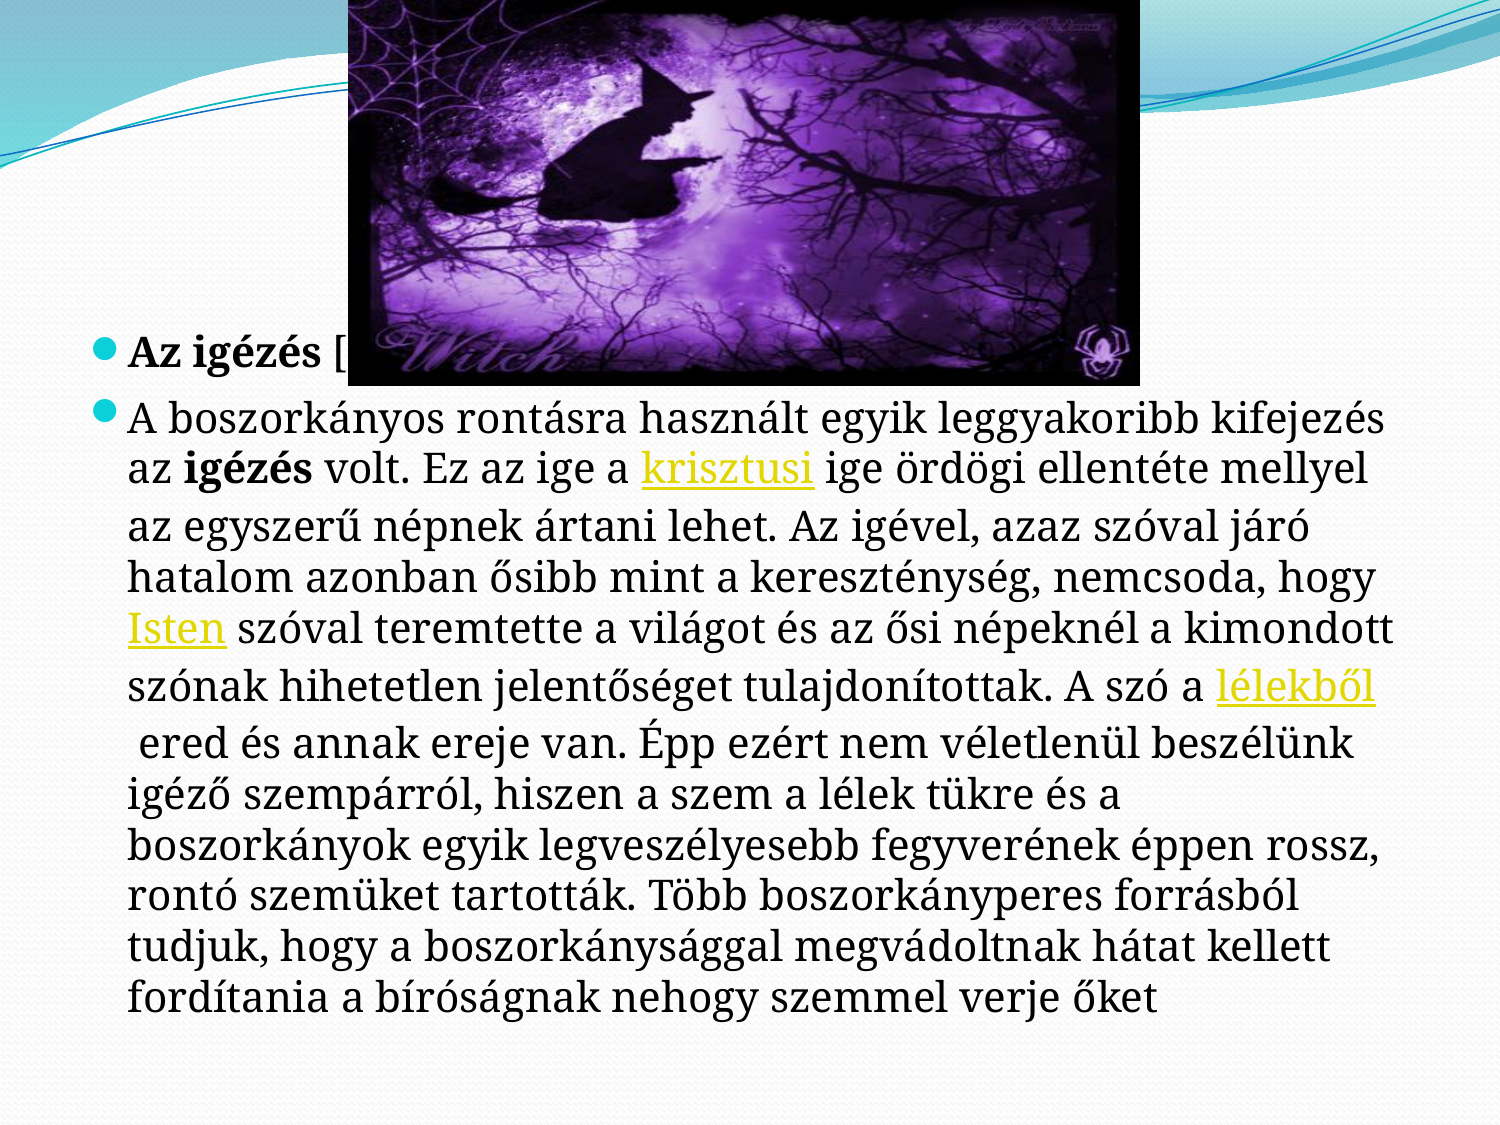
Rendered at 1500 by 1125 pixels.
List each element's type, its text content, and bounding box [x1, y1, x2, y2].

list Az igézés [szerkesztés] A boszorkányos rontásra használt egyik leggyakoribb kifejezés az igézés volt. Ez az ige a krisztusi ige ördögi ellentéte mellyel az egyszerű népnek ártani lehet. Az igével, azaz szóval járó hatalom azonban ősibb mint a kereszténység, nemcsoda, hogy Isten szóval teremtette a világot és az ősi népeknél a kimondott szónak hihetetlen jelentőséget tulajdonítottak. A szó a lélekből ered és annak ereje van. Épp ezért nem véletlenül beszélünk igéző szempárról, hiszen a szem a lélek tükre és a boszorkányok egyik legveszélyesebb fegyverének éppen rossz, rontó szemüket tartották. Több boszorkányperes forrásból tudjuk, hogy a boszorkánysággal megvádoltnak hátat kellett fordítania a bíróságnak nehogy szemmel verje őket [75, 317, 1425, 1038]
picture [348, 0, 1140, 386]
